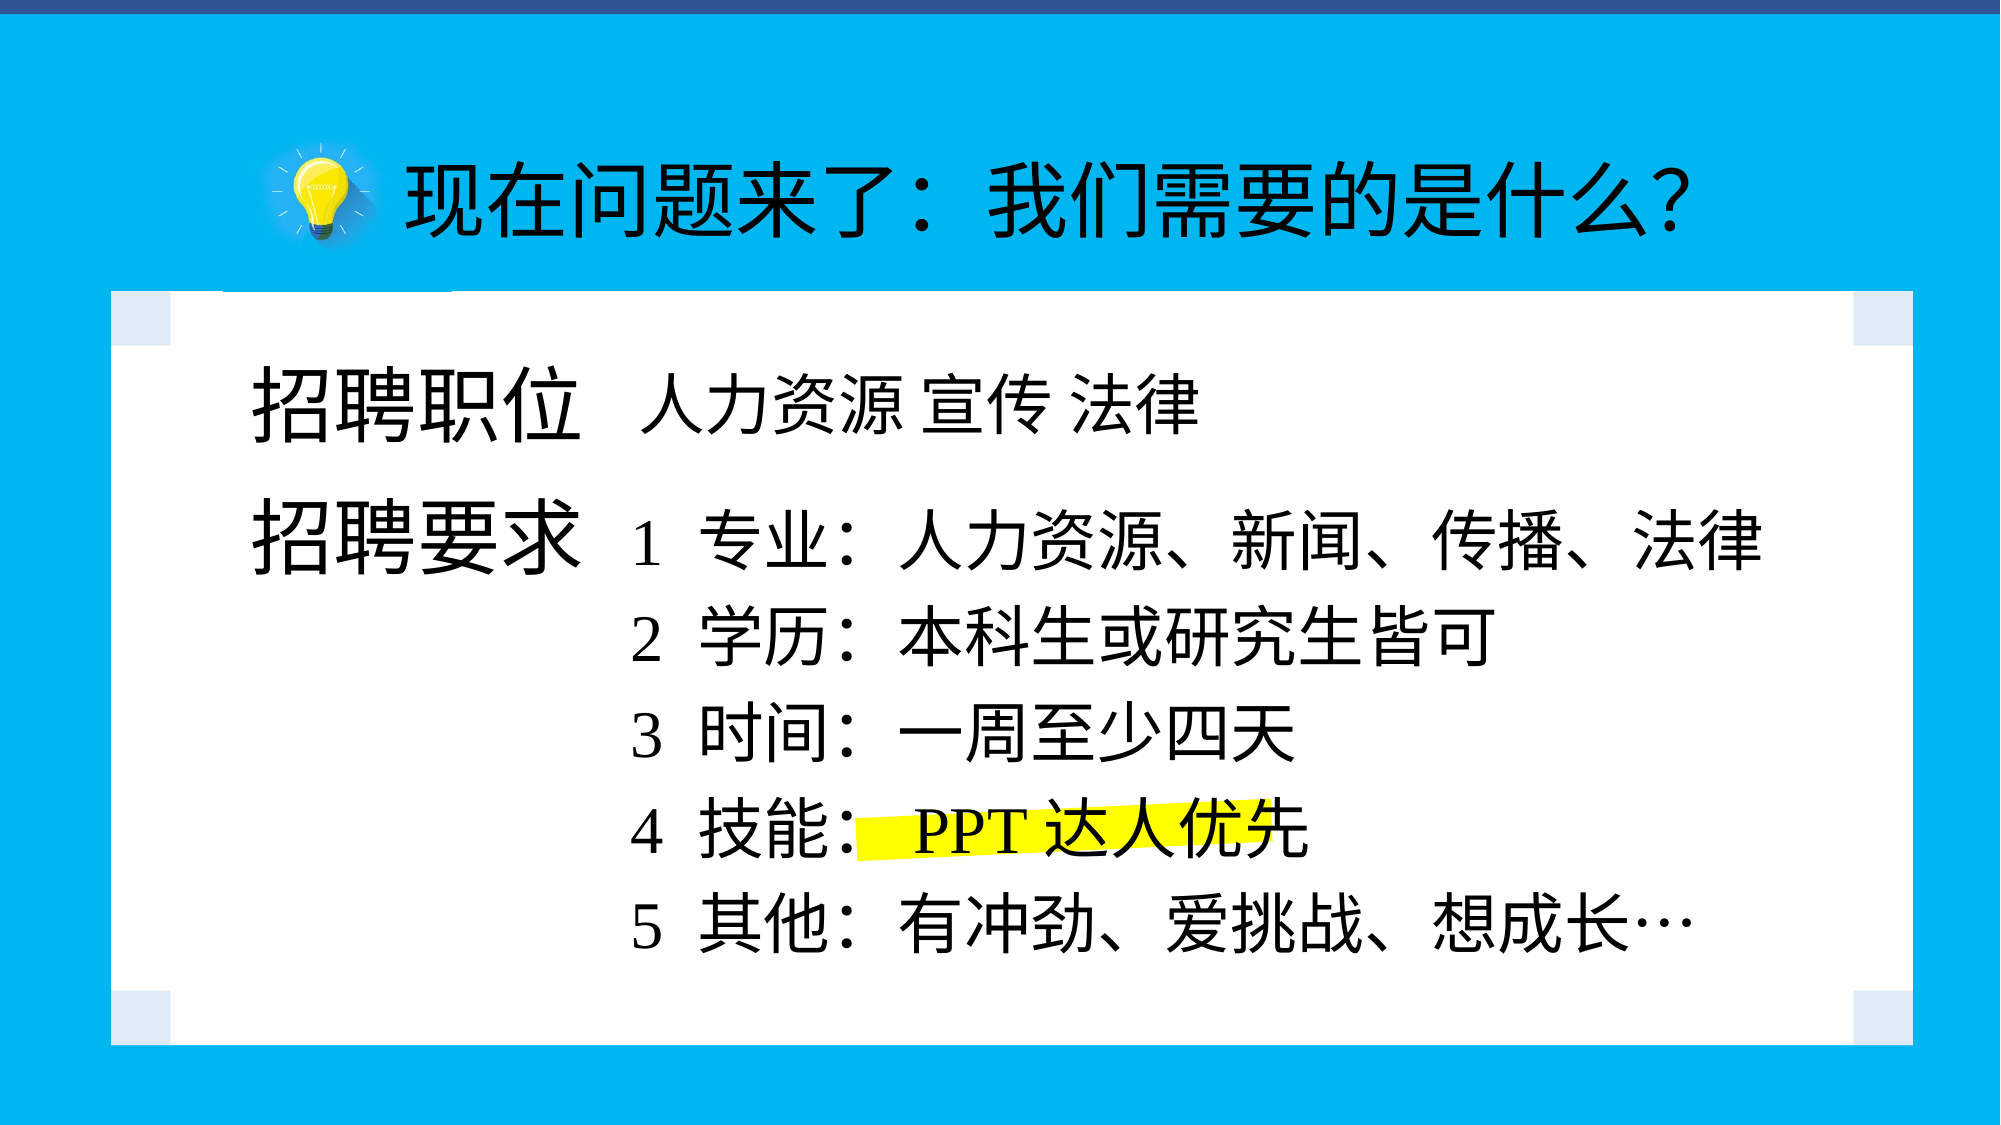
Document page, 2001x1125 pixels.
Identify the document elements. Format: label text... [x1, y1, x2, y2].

text_box 人力资源 宣传 法律 [623, 355, 1218, 451]
text_box [0, 0, 2000, 15]
text_box 招聘要求 [235, 478, 599, 593]
text_box [1852, 290, 1914, 347]
text_box 1 专业：人力资源、新闻、传播、法律 2 学历：本科生或研究生皆可 3 时间：一周至少四天 4 技能：PPT达人优先 5 其他：有冲劲、爱挑战、想成长… [616, 475, 1780, 970]
text_box [1852, 990, 1914, 1046]
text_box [223, 105, 1777, 292]
text_box [110, 290, 171, 347]
text_box [110, 290, 1914, 1046]
text_box [110, 990, 171, 1046]
text_box 招聘职位 [235, 345, 599, 461]
